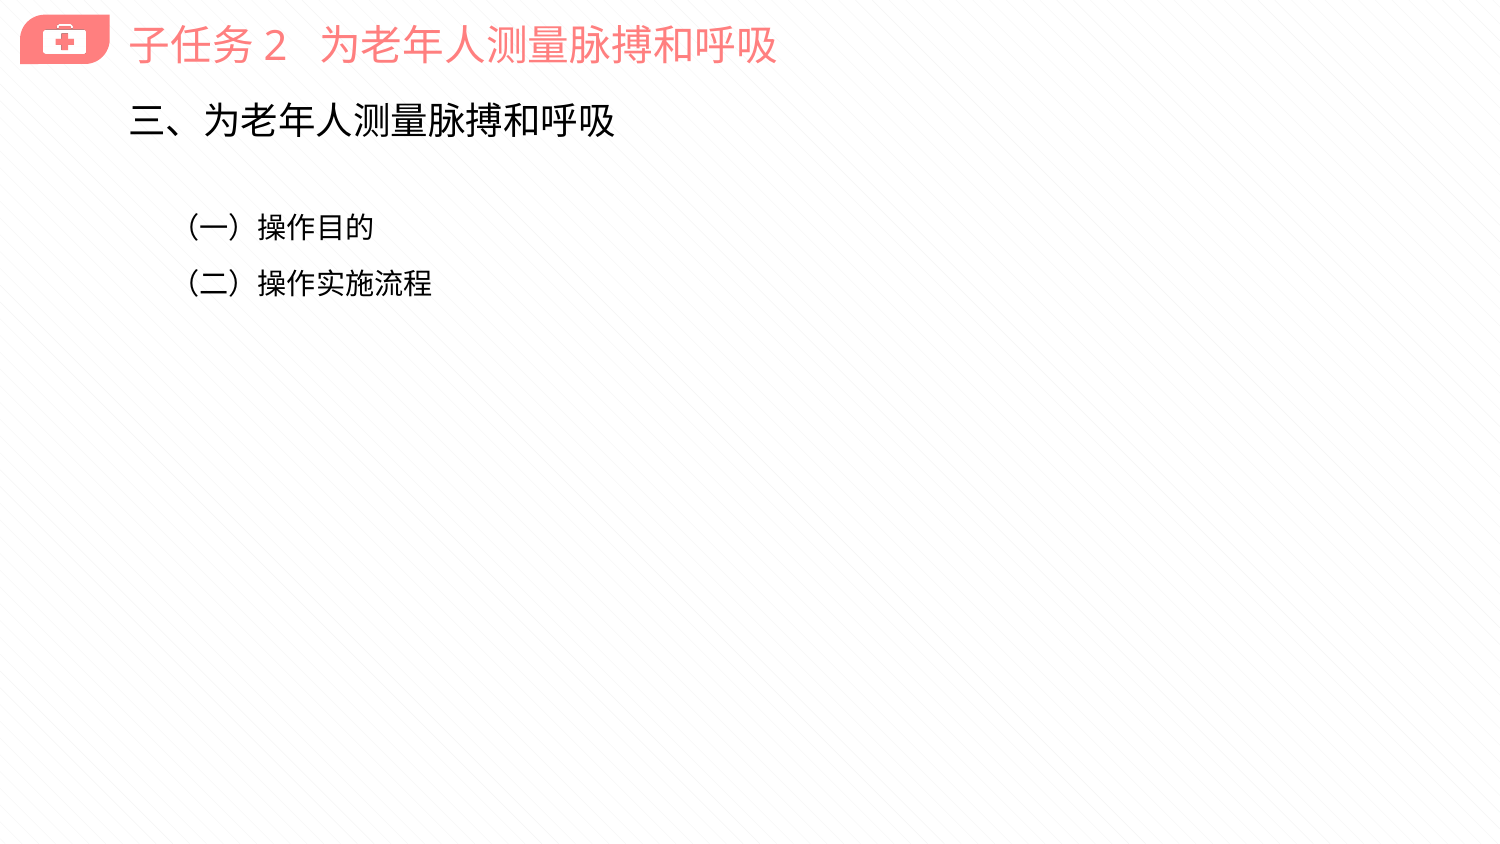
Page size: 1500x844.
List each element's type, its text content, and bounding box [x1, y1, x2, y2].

text_box 三、为老年人测量脉搏和呼吸 [113, 89, 810, 150]
text_box （一）操作目的 （二）操作实施流程 [155, 180, 989, 308]
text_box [19, 11, 863, 78]
